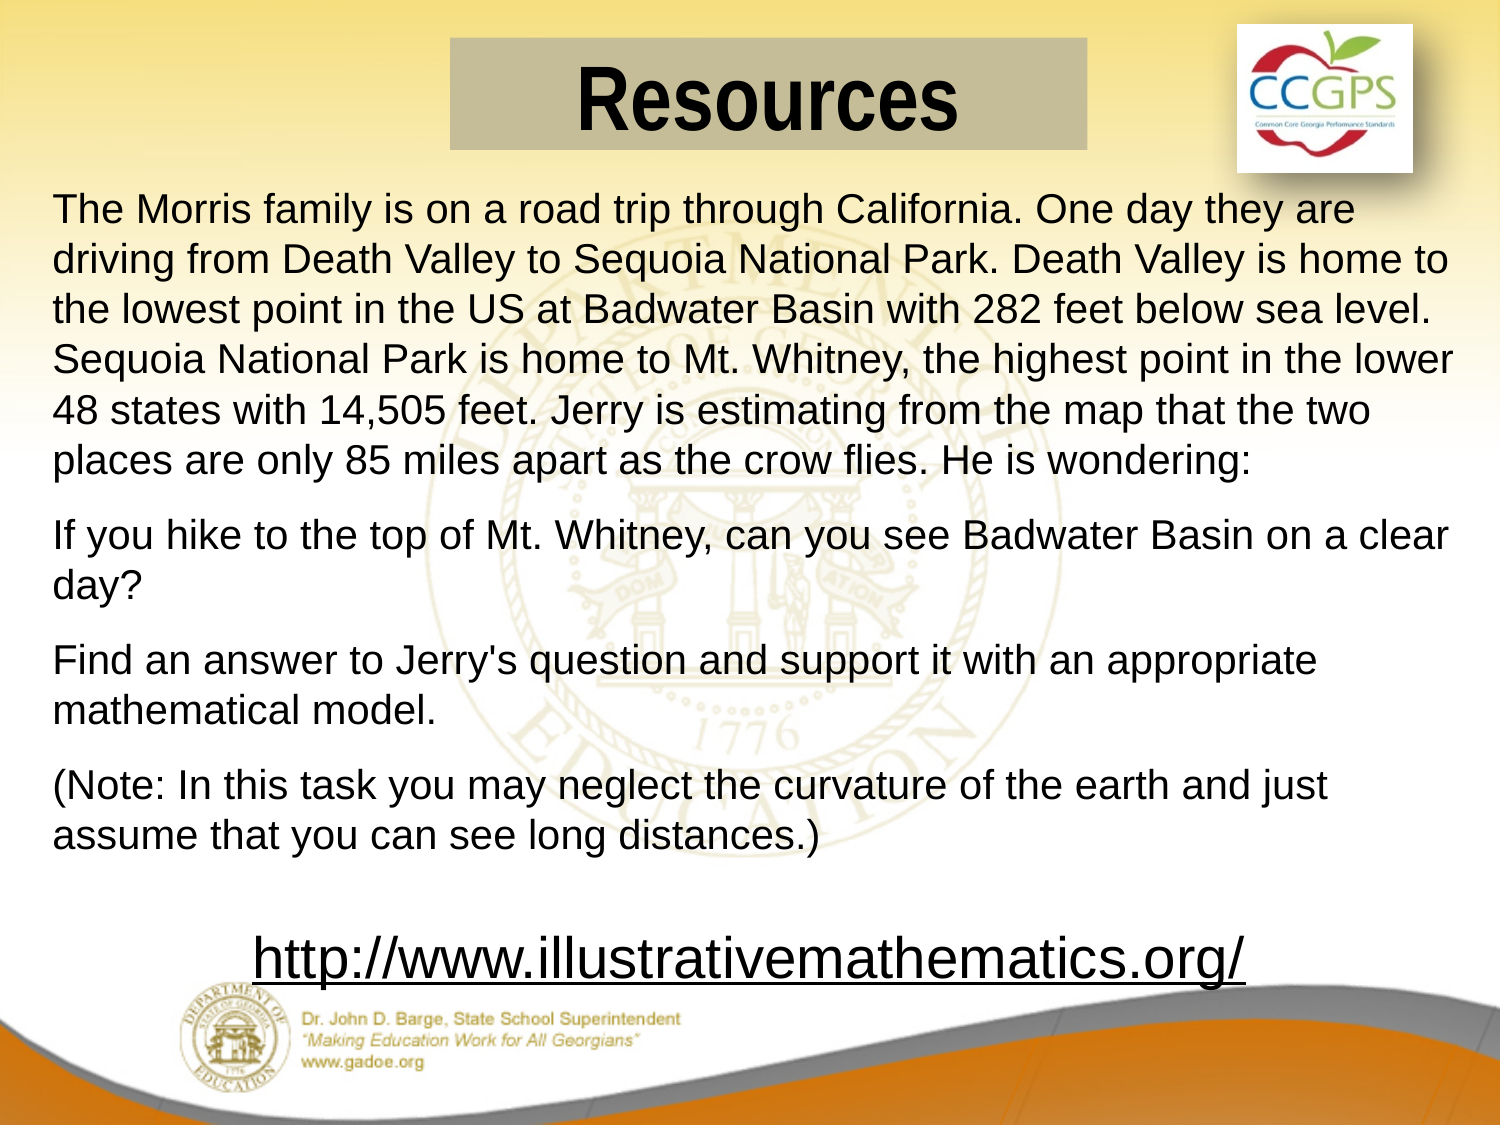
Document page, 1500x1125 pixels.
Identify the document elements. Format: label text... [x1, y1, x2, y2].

subtitle [24, 162, 1476, 1013]
text_box http://www.illustrativemathematics.org/ [237, 915, 1275, 998]
picture [0, 0, 1500, 1125]
text_box The Morris family is on a road trip through California. One day they are driving from Death Valley to Sequoia National Park. Death Valley is home to the lowest point in the US at Badwater Basin with 282 feet below sea level. Sequoia National Park is home to Mt. Whitney, the highest point in the lower 48 states with 14,505 feet. Jerry is estimating from the map that the two places are only 85 miles apart as the crow flies. He is wondering: If you hike to the top of Mt. Whitney, can you see Badwater Basin on a clear day? Find an answer to Jerry's question and support it with an appropriate mathematical model. (Note: In this task you may neglect the curvature of the earth and just assume that you can see long distances.) [37, 174, 1475, 915]
title Resources [449, 37, 1088, 151]
